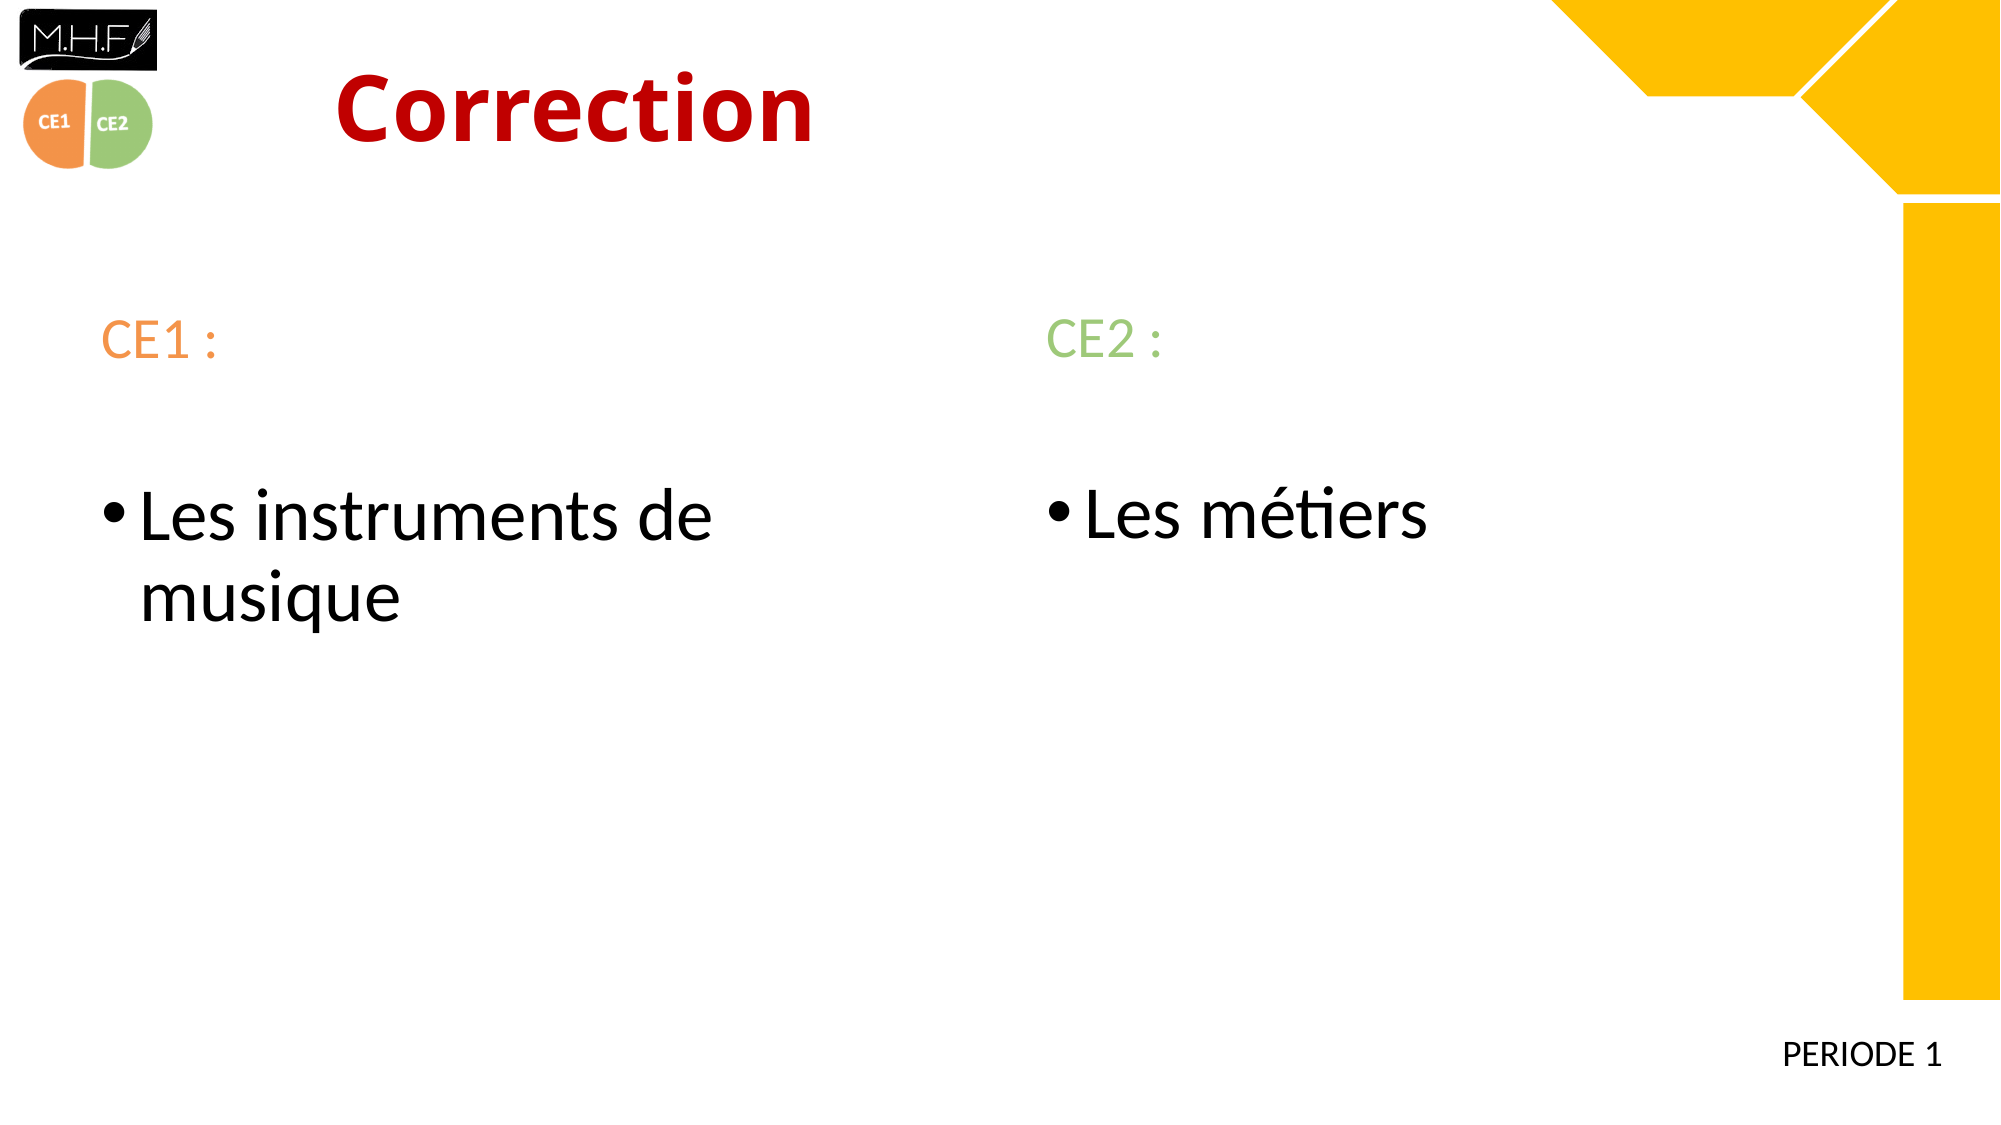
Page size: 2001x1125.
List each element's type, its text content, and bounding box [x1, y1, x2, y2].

list CE1 : Les instruments de musique [86, 300, 897, 1015]
text_box PERIODE 1 [1362, 1021, 1967, 1082]
text_box [1902, 202, 2000, 1001]
title Correction [318, 3, 1865, 221]
text_box CE2 : Les métiers [1031, 299, 1853, 1014]
picture [1, 7, 177, 207]
text_box [1549, 0, 1892, 98]
text_box [1799, 0, 2000, 196]
